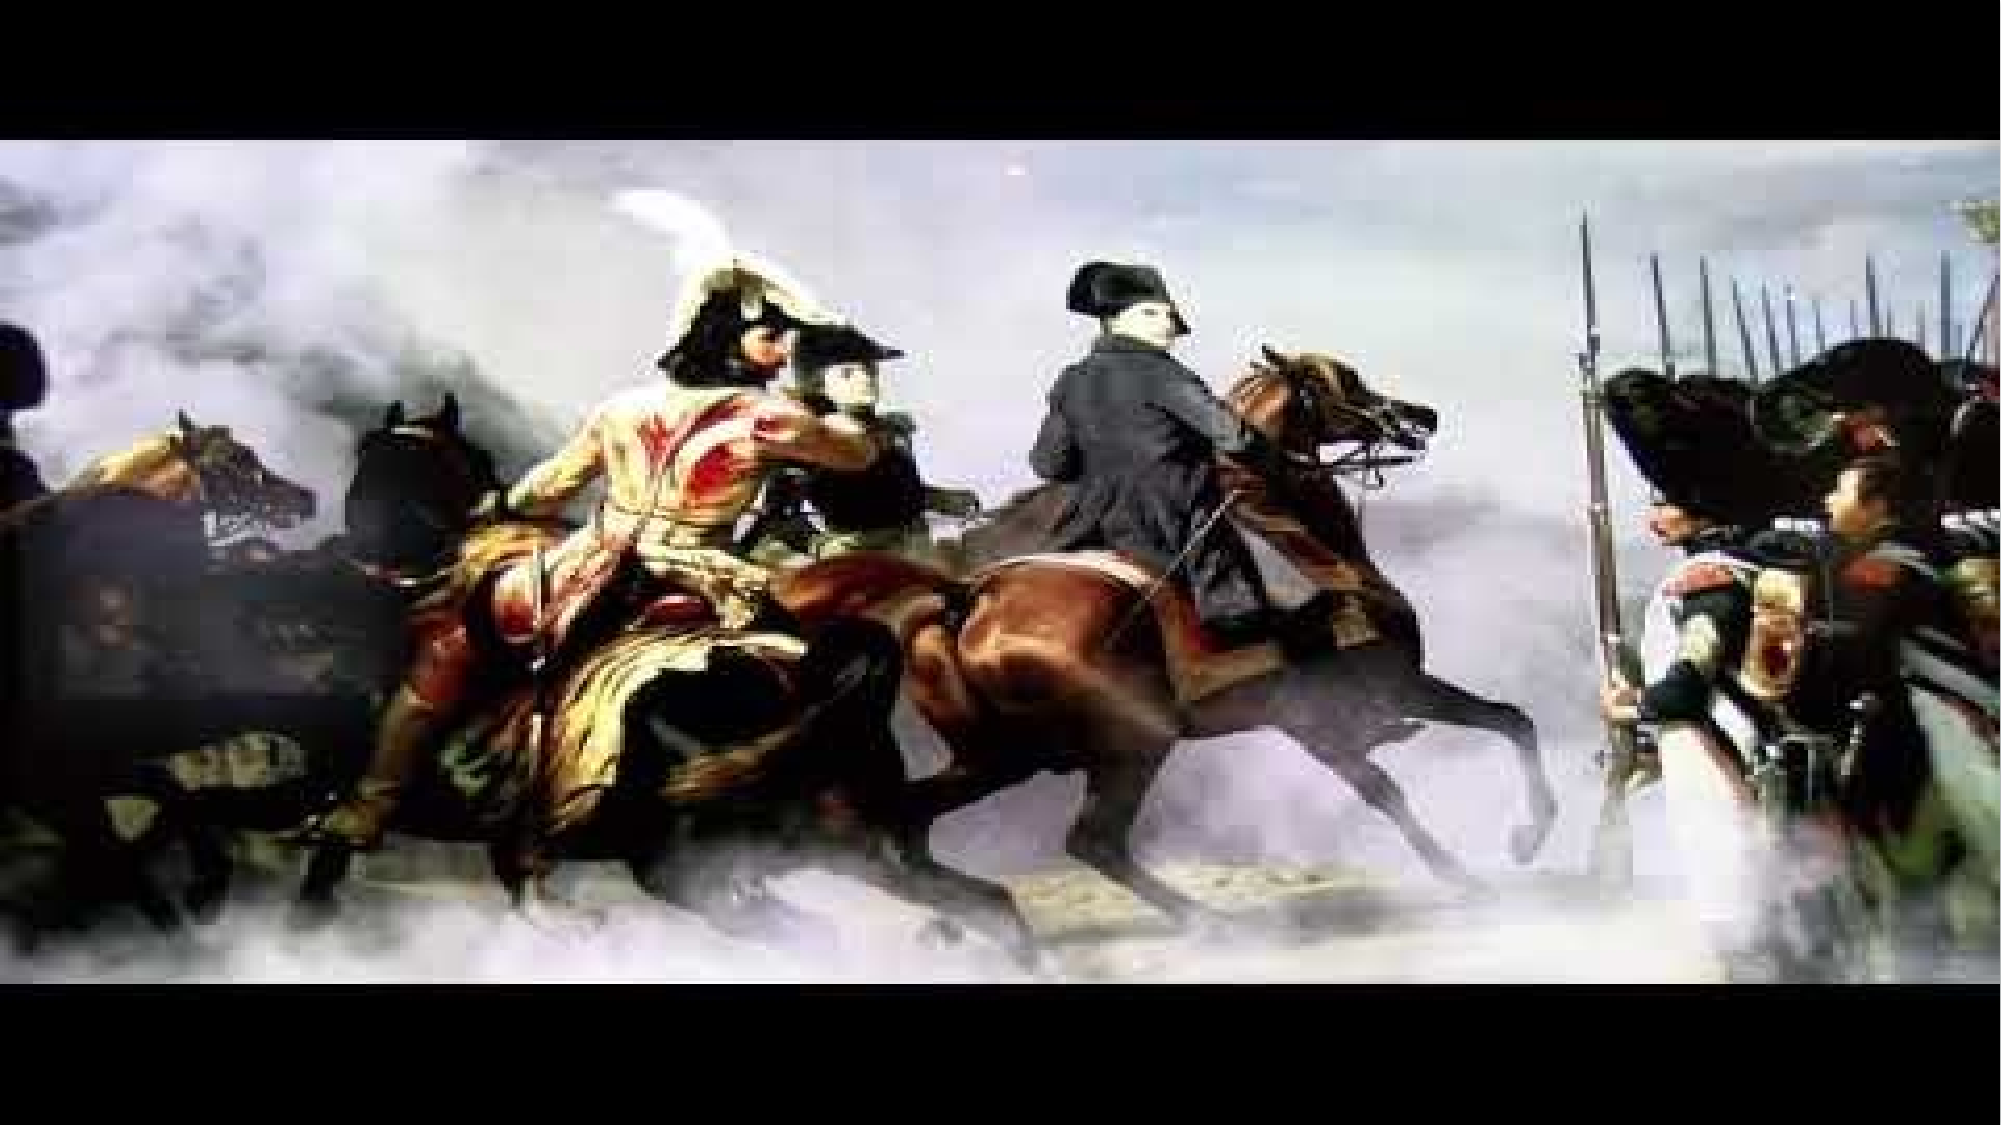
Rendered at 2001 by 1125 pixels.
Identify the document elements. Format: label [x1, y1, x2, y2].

text_box [0, 0, 2000, 1125]
